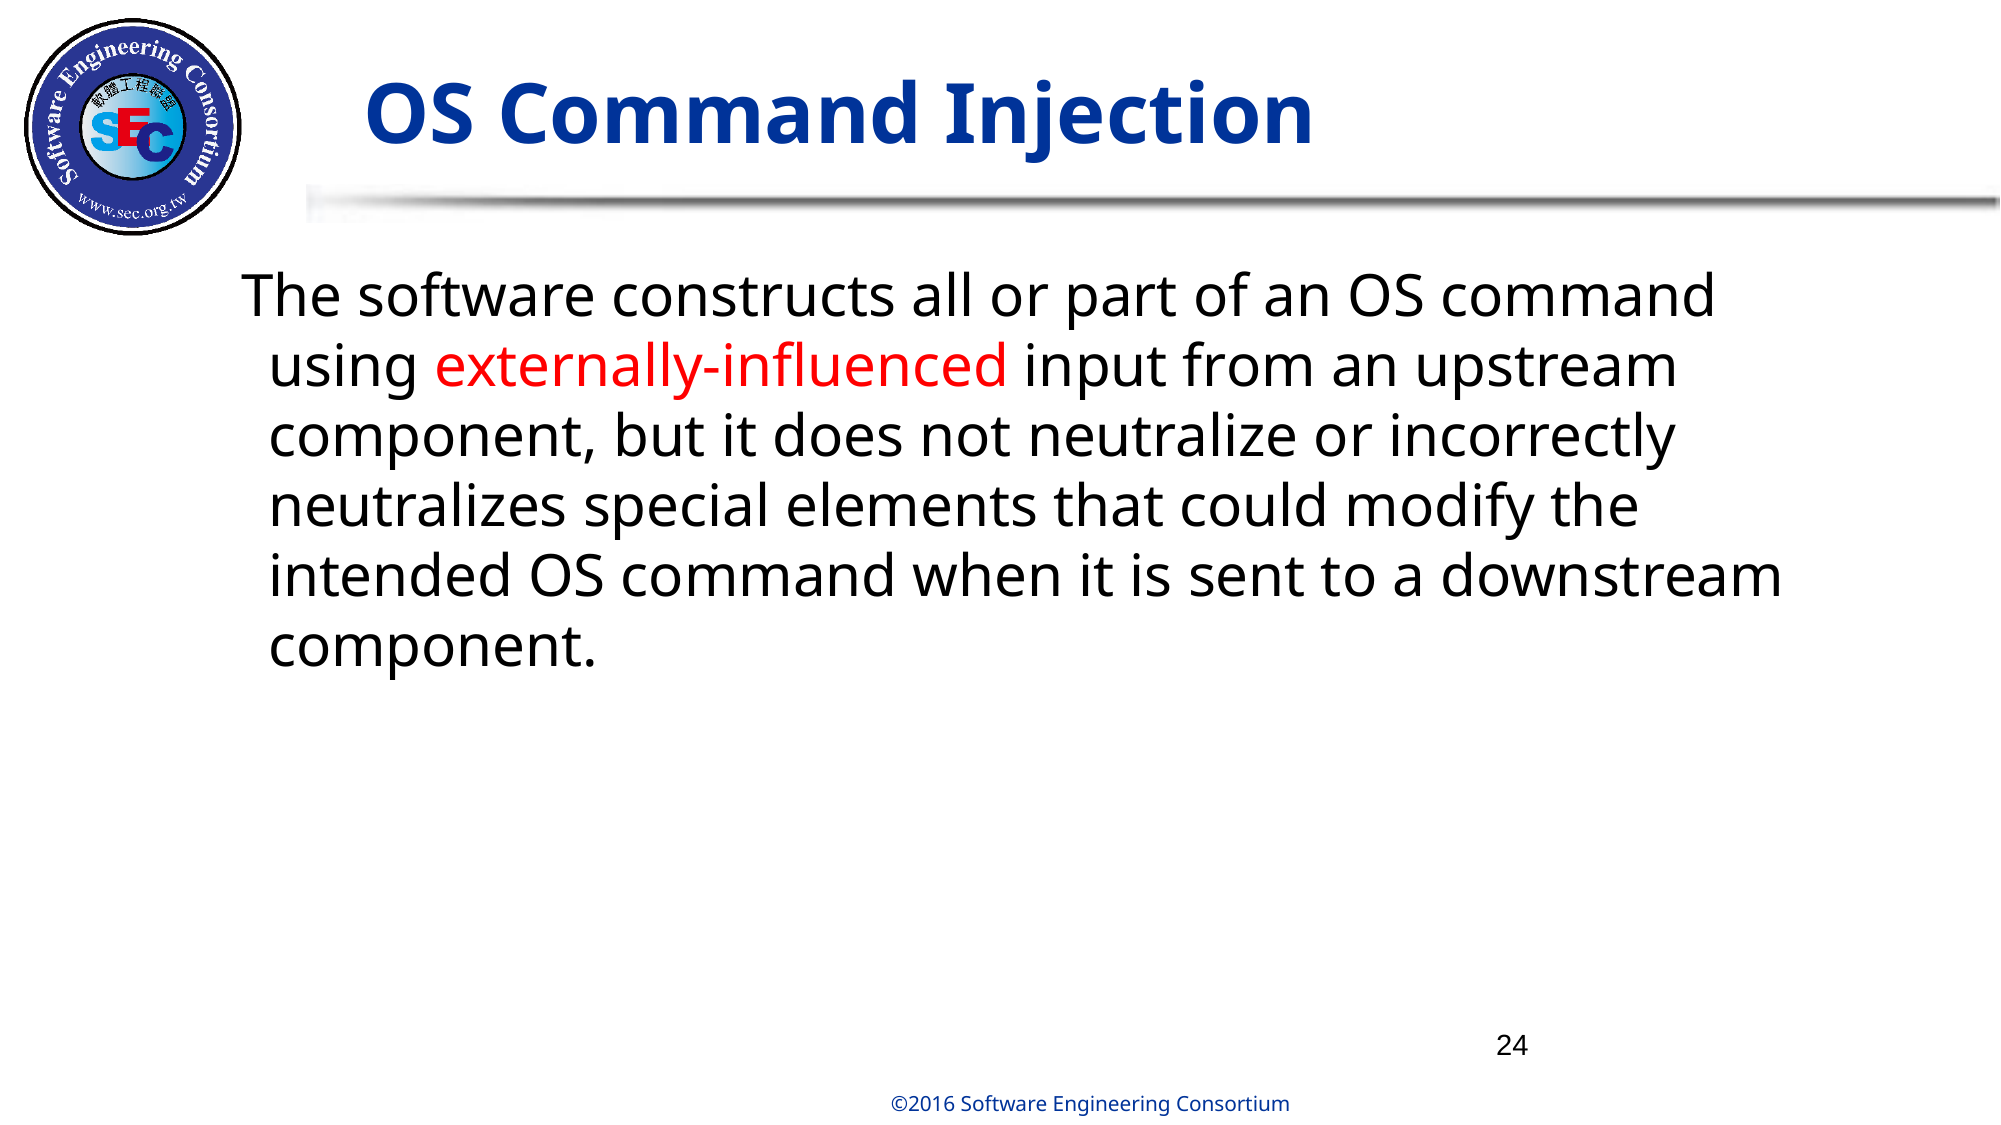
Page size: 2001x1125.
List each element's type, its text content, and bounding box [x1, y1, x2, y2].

picture [0, 0, 265, 259]
picture [306, 184, 2000, 223]
title OS Command Injection [348, 42, 2000, 179]
slide_number ‹#› [1481, 1019, 1898, 1094]
list The software constructs all or part of an OS command using externally-influenced input from an upstream component, but it does not neutralize or incorrectly neutralizes special elements that could modify the intended OS command when it is sent to a downstream component. [196, 243, 1898, 1000]
